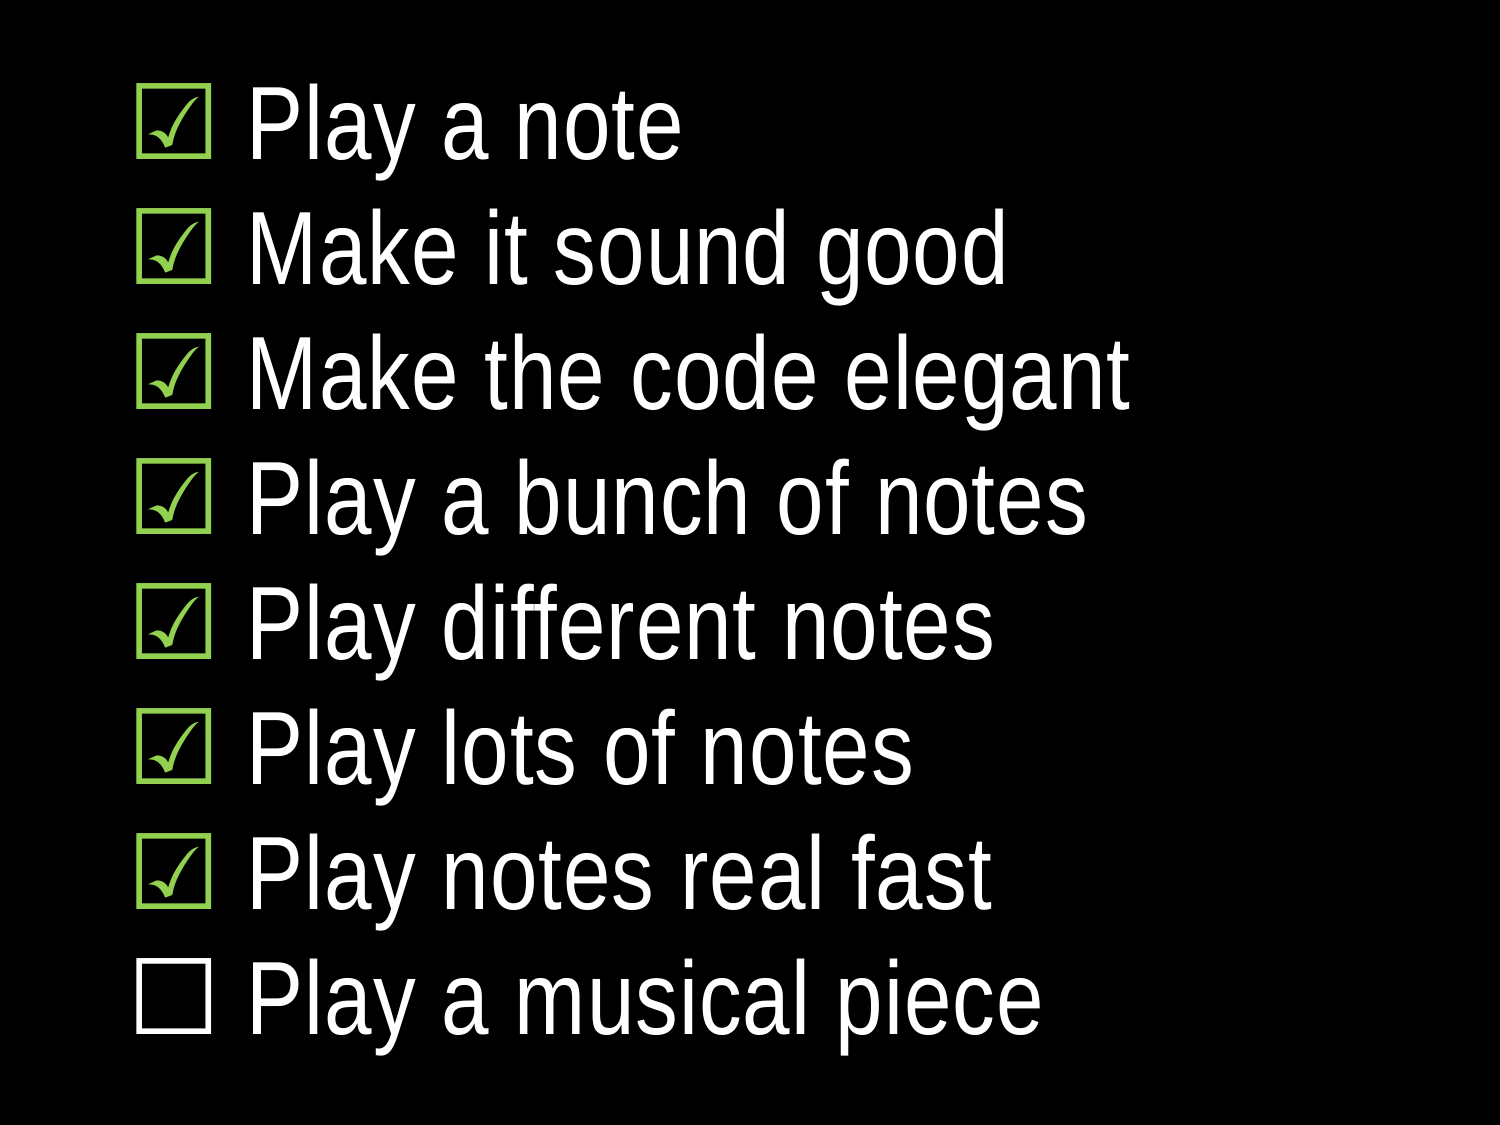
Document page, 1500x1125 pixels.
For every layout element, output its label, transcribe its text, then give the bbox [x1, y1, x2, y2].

title ☑ Play a note [112, 50, 1388, 174]
text_box ☑ Play lots of notes [112, 674, 1388, 799]
text_box ☐ Play a musical piece [112, 938, 1388, 1063]
text_box ☑ Make the code elegant [112, 299, 1388, 424]
text_box ☑ Play different notes [112, 549, 1388, 674]
text_box ☑ Play notes real fast [112, 799, 1388, 938]
text_box ☑ Make it sound good [112, 174, 1388, 299]
text_box ☑ Play a bunch of notes [112, 424, 1388, 549]
